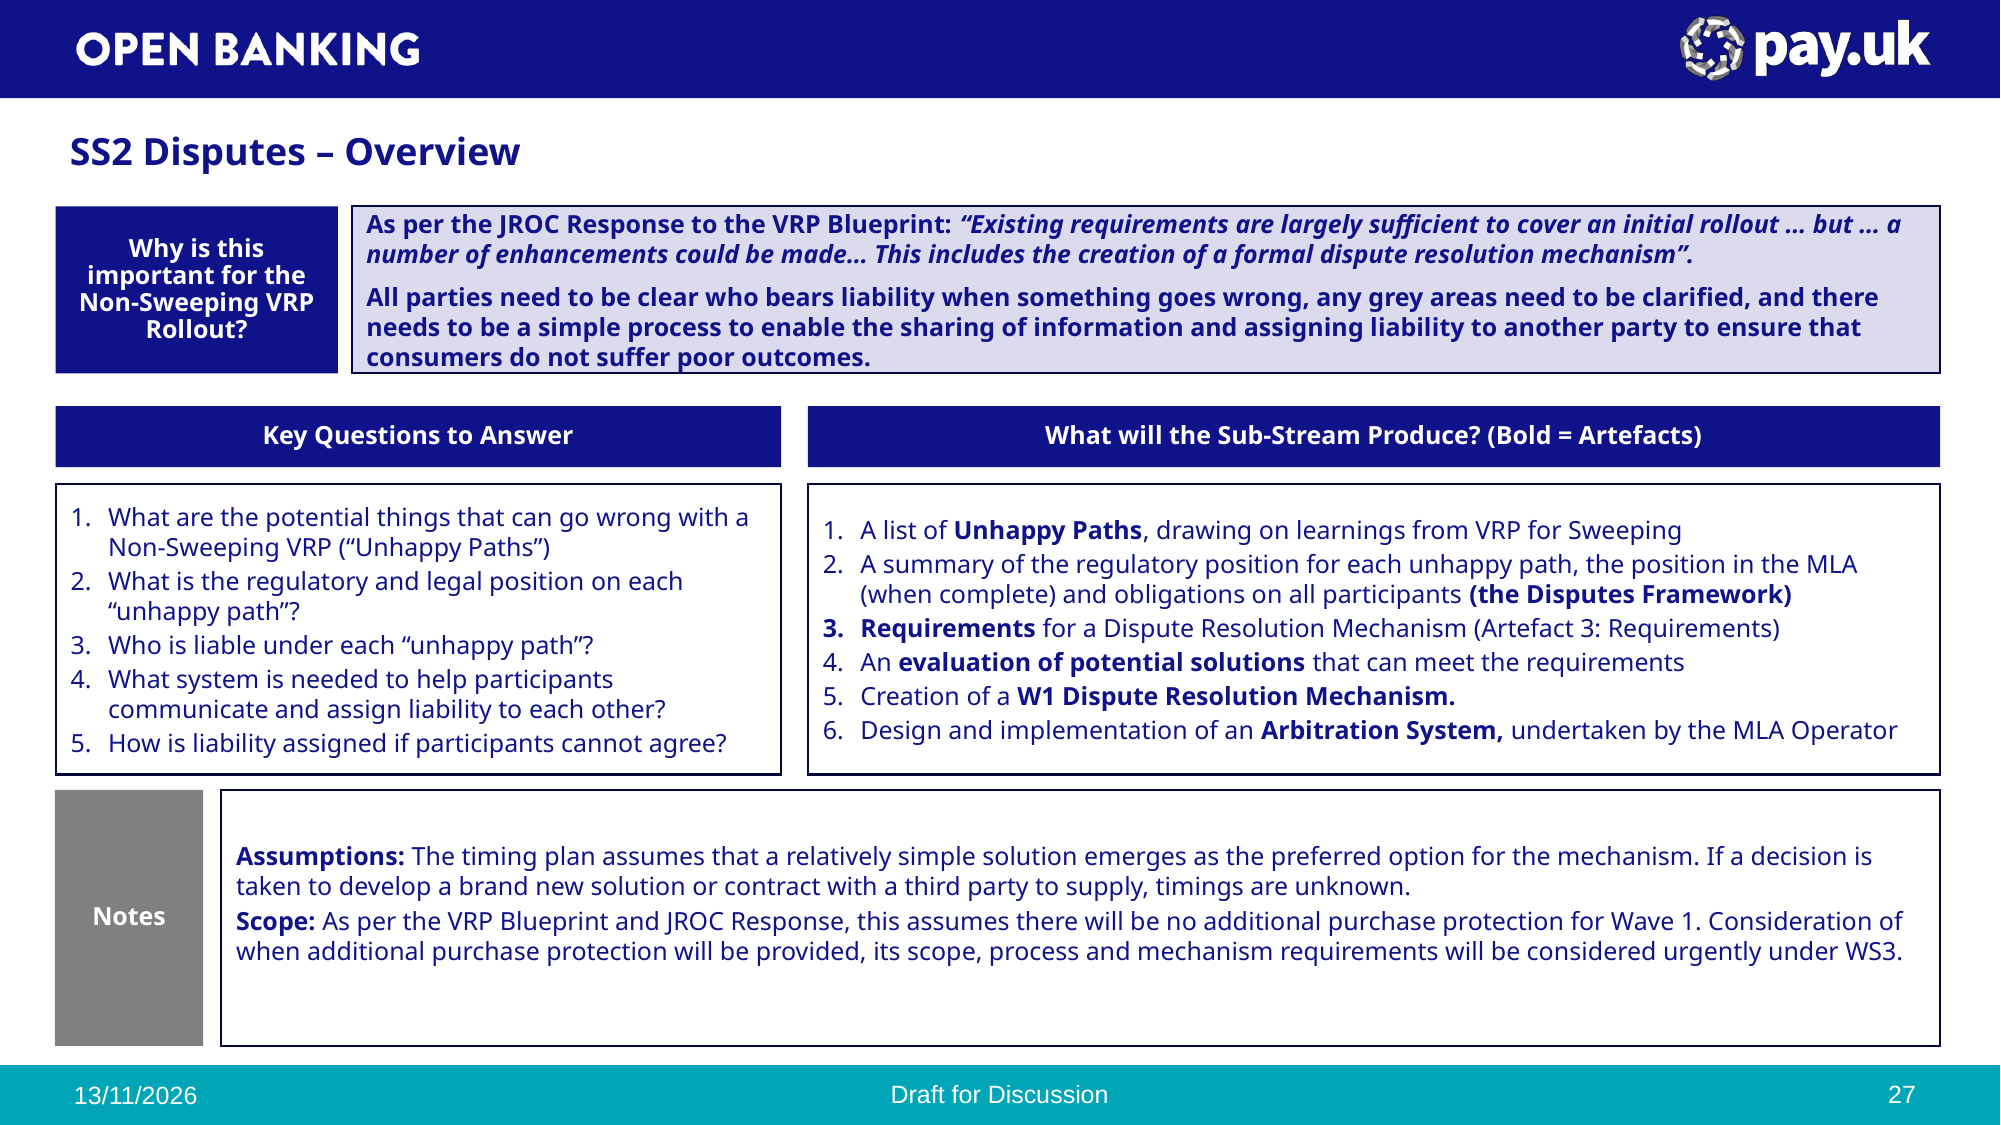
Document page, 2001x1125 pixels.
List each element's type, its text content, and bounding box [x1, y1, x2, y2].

slide_number 27 [1412, 1064, 1932, 1124]
list Why is this important for the Non-Sweeping VRP Rollout? [55, 205, 339, 374]
text_box As per the JROC Response to the VRP Blueprint: “Existing requirements are largely sufficient to cover an initial rollout … but … a number of enhancements could be made… This includes the creation of a formal dispute resolution mechanism”. All parties need to be clear who bears liability when something goes wrong, any grey areas need to be clarified, and there needs to be a simple process to enable the sharing of information and assigning liability to another party to ensure that consumers do not suffer poor outcomes. [351, 205, 1941, 374]
text_box What are the potential things that can go wrong with a Non-Sweeping VRP (“Unhappy Paths”) What is the regulatory and legal position on each “unhappy path”? Who is liable under each “unhappy path”? What system is needed to help participants communicate and assign liability to each other? How is liability assigned if participants cannot agree? [55, 483, 782, 776]
text_box What will the Sub-Stream Produce? (Bold = Artefacts) [807, 405, 1941, 468]
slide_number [59, 1065, 509, 1125]
footer Draft for Discussion [662, 1064, 1338, 1124]
text_box Notes [54, 789, 204, 1047]
picture [43, 0, 452, 99]
text_box Key Questions to Answer [55, 405, 782, 468]
picture [1670, 1, 1939, 87]
text_box A list of Unhappy Paths, drawing on learnings from VRP for Sweeping A summary of the regulatory position for each unhappy path, the position in the MLA (when complete) and obligations on all participants (the Disputes Framework) Requirements for a Dispute Resolution Mechanism (Artefact 3: Requirements) An evaluation of potential solutions that can meet the requirements Creation of a W1 Dispute Resolution Mechanism. Design and implementation of an Arbitration System, undertaken by the MLA Operator [807, 483, 1941, 776]
text_box Assumptions: The timing plan assumes that a relatively simple solution emerges as the preferred option for the mechanism. If a decision is taken to develop a brand new solution or contract with a third party to supply, timings are unknown. Scope: As per the VRP Blueprint and JROC Response, this assumes there will be no additional purchase protection for Wave 1. Consideration of when additional purchase protection will be provided, its scope, process and mechanism requirements will be considered urgently under WS3. [220, 789, 1941, 1047]
title SS2 Disputes – Overview [54, 125, 1629, 207]
